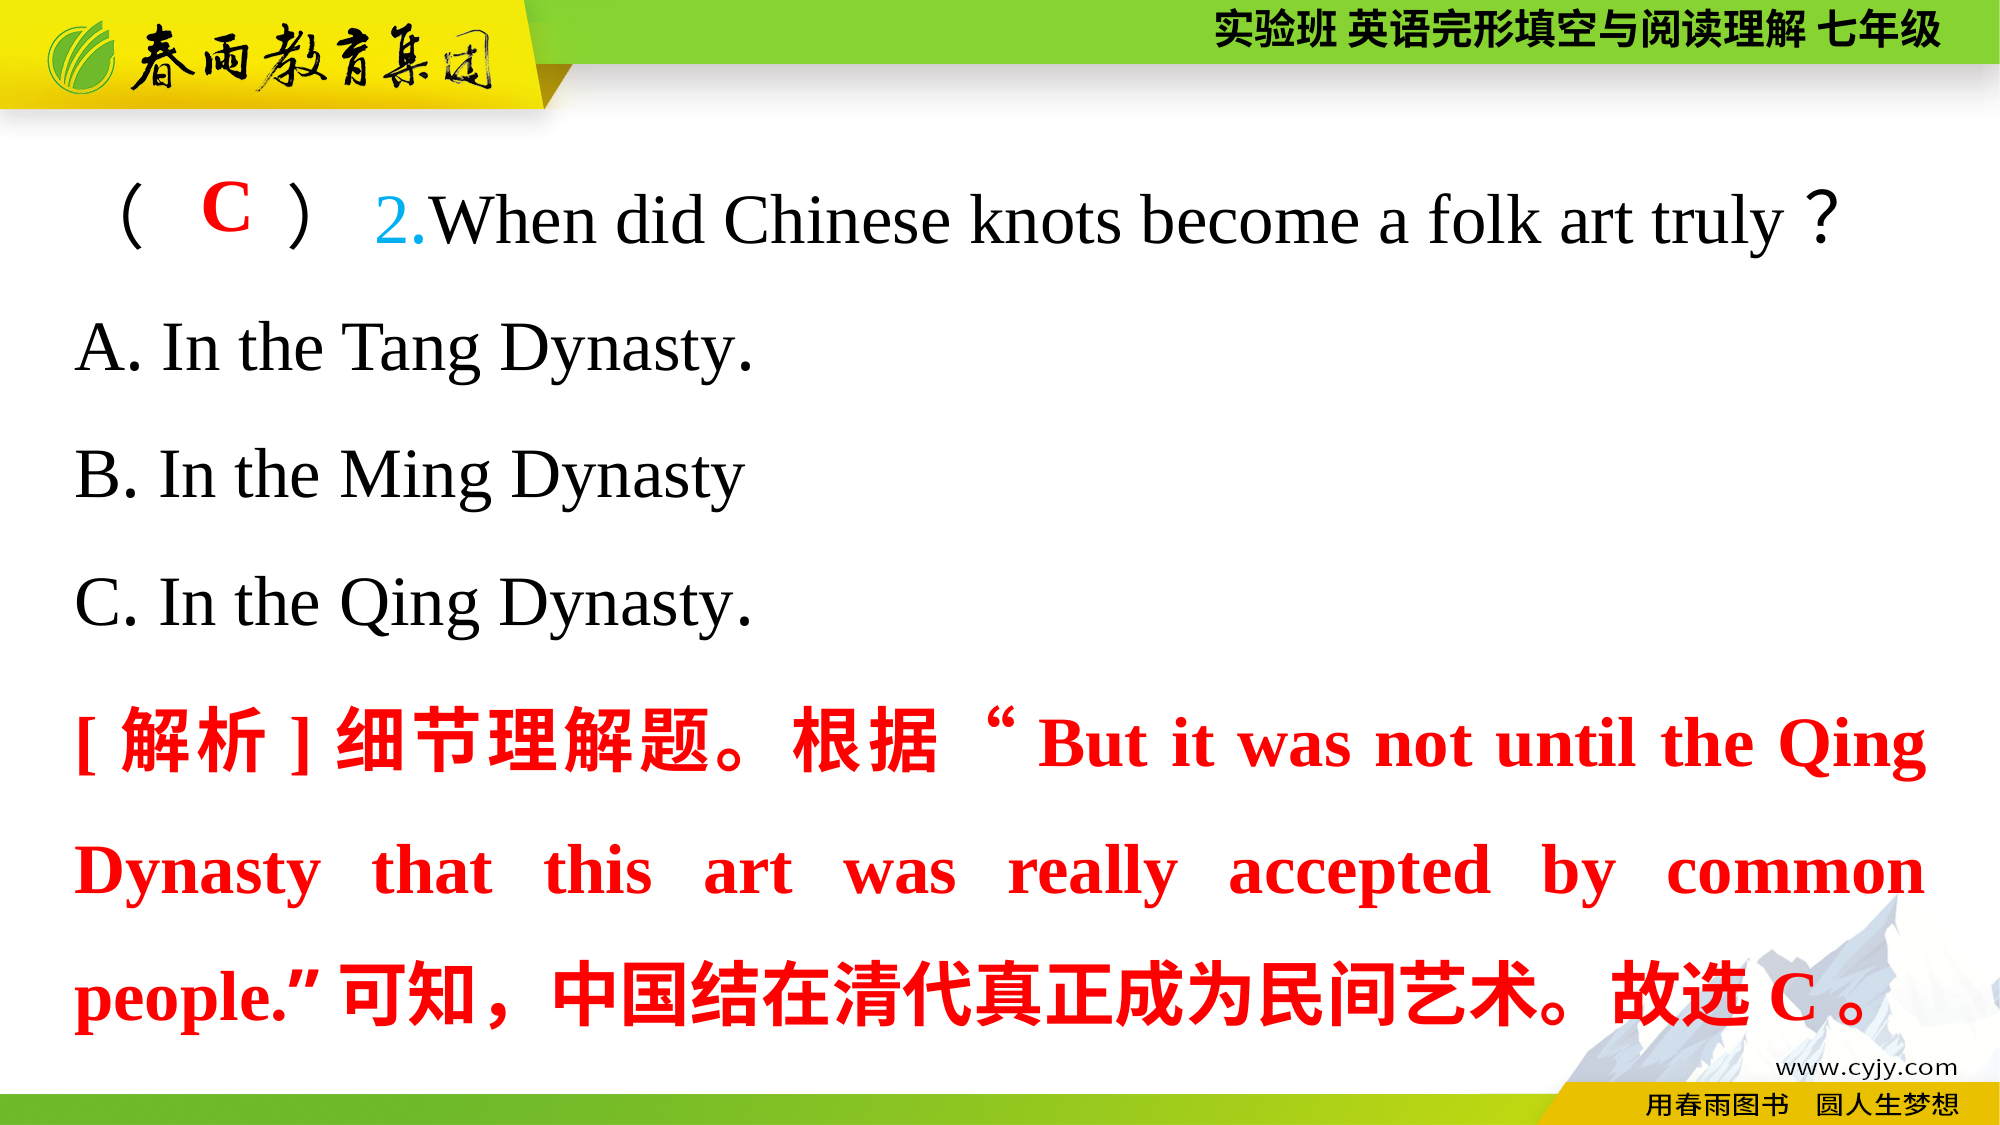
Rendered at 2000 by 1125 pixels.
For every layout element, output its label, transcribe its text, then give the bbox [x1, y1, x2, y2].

list （ ）2.When did Chinese knots become a folk art truly？ A. In the Tang Dynasty. B. In the Ming Dynasty C. In the Qing Dynasty. [59, 122, 1944, 645]
picture [0, 0, 2000, 1125]
text_box [解析]细节理解题。根据“But it was not until the Qing Dynasty that this art was really accepted by common people.”可知，中国结在清代真正成为民间艺术。故选C。 [59, 645, 1944, 1043]
